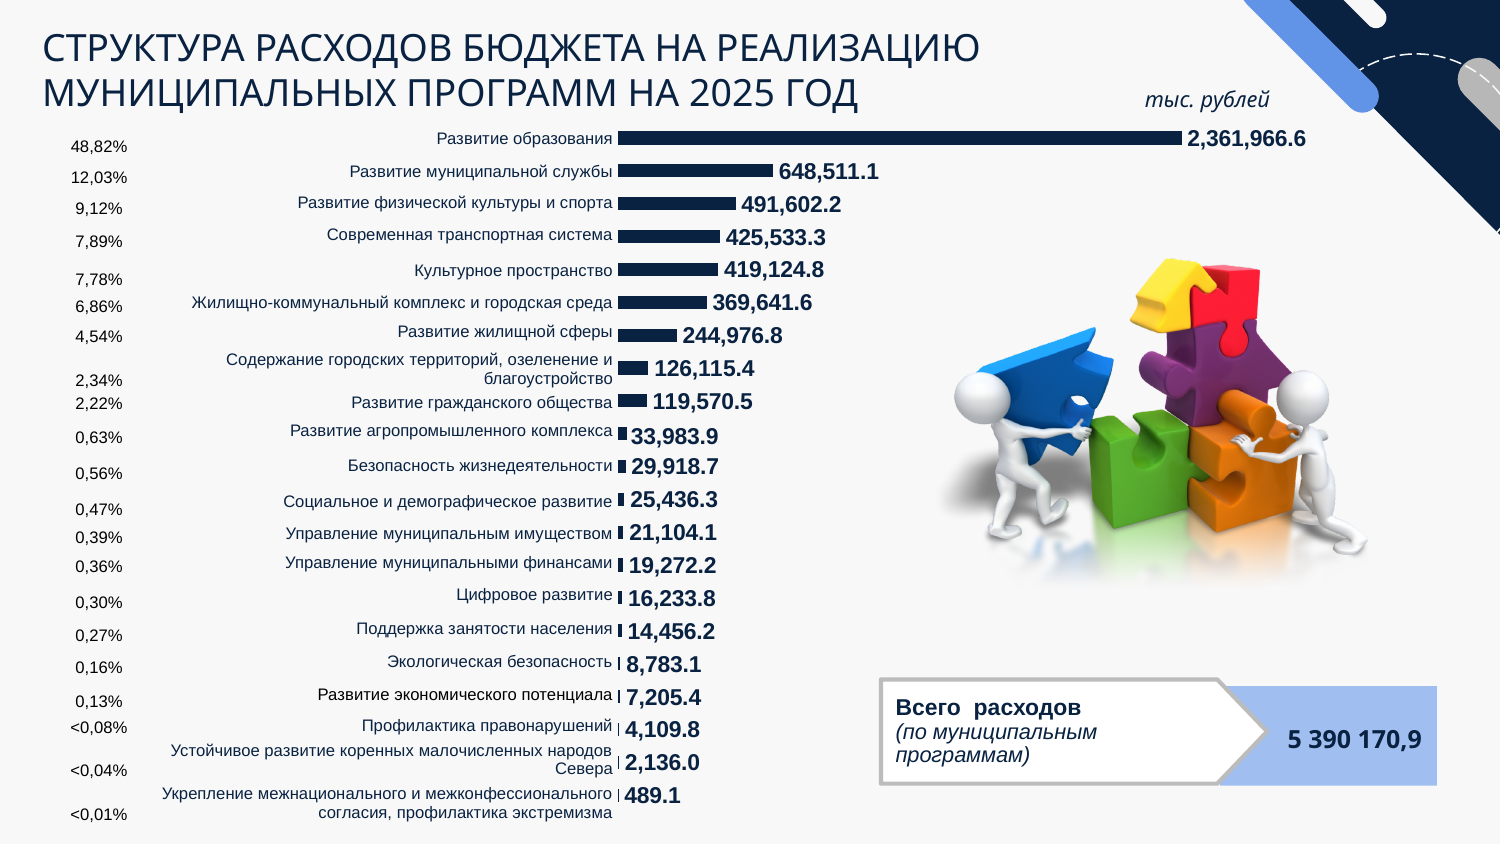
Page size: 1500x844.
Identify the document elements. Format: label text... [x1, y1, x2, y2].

table_cell 0,63% [66, 413, 132, 447]
text_box тыс. рублей [1129, 66, 1350, 103]
table_cell Управление муниципальным имуществом [132, 519, 598, 548]
table_cell <0,08% [66, 711, 132, 738]
table_cell 0,56% [66, 447, 132, 483]
table_cell Цифровое развитие [132, 576, 598, 612]
table_header 48,82% [66, 121, 132, 156]
table_cell 0,16% [66, 645, 132, 677]
table_cell Развитие экономического потенциала [132, 677, 598, 711]
table_cell Устойчивое развитие коренных малочисленных народов Севера [132, 738, 598, 780]
table_cell 0,36% [66, 548, 132, 576]
table_cell Социальное и демографическое развитие [132, 483, 598, 519]
table_cell 12,03% [66, 156, 132, 187]
table_cell 2,34% [66, 346, 132, 390]
table_cell Содержание городских территорий, озеленение и благоустройство [132, 346, 598, 390]
table_cell 6,86% [66, 288, 132, 316]
table_cell Управление муниципальными финансами [132, 548, 598, 576]
table_cell 0,27% [66, 612, 132, 645]
table_cell Развитие агропромышленного комплекса [132, 413, 598, 447]
table_cell 0,47% [66, 483, 132, 519]
table_cell 0,13% [66, 677, 132, 711]
picture [931, 251, 1383, 591]
table_cell 9,12% [66, 187, 132, 218]
table_cell 7,78% [66, 251, 132, 288]
table_cell 7,89% [66, 218, 132, 251]
title СТРУКТУРА РАСХОДОВ БЮДЖЕТА НА РЕАЛИЗАЦИЮ МУНИЦИПАЛЬНЫХ ПРОГРАММ НА 2025 ГОД [27, 9, 1291, 121]
text_box 5 390 170,9 [1371, 686, 1437, 786]
table_header Развитие образования [132, 121, 598, 156]
table_cell <0,04% [66, 738, 132, 780]
table_cell Поддержка занятости населения [132, 612, 598, 645]
table_cell Укрепление межнационального и межконфессионального согласия, профилактика экстремизма [132, 780, 614, 824]
table_cell 0,39% [66, 519, 132, 548]
table_cell Жилищно-коммунальный комплекс и городская среда [132, 288, 598, 316]
table_cell Профилактика правонарушений [132, 711, 598, 738]
table_cell Культурное пространство [132, 251, 598, 288]
table_cell 4,54% [66, 316, 132, 346]
table_cell Современная транспортная система [132, 218, 598, 251]
table_cell 0,30% [66, 576, 132, 612]
table_cell <0,01% [66, 780, 132, 824]
table_cell Развитие жилищной сферы [132, 316, 598, 346]
chart [603, 104, 1366, 812]
table_cell Развитие гражданского общества [132, 390, 598, 413]
table_cell Развитие физической культуры и спорта [132, 187, 598, 218]
table_cell Безопасность жизнедеятельности [132, 447, 598, 483]
table_cell 2,22% [66, 390, 132, 413]
table_cell Экологическая безопасность [132, 645, 598, 677]
table_cell Развитие муниципальной службы [132, 156, 598, 187]
